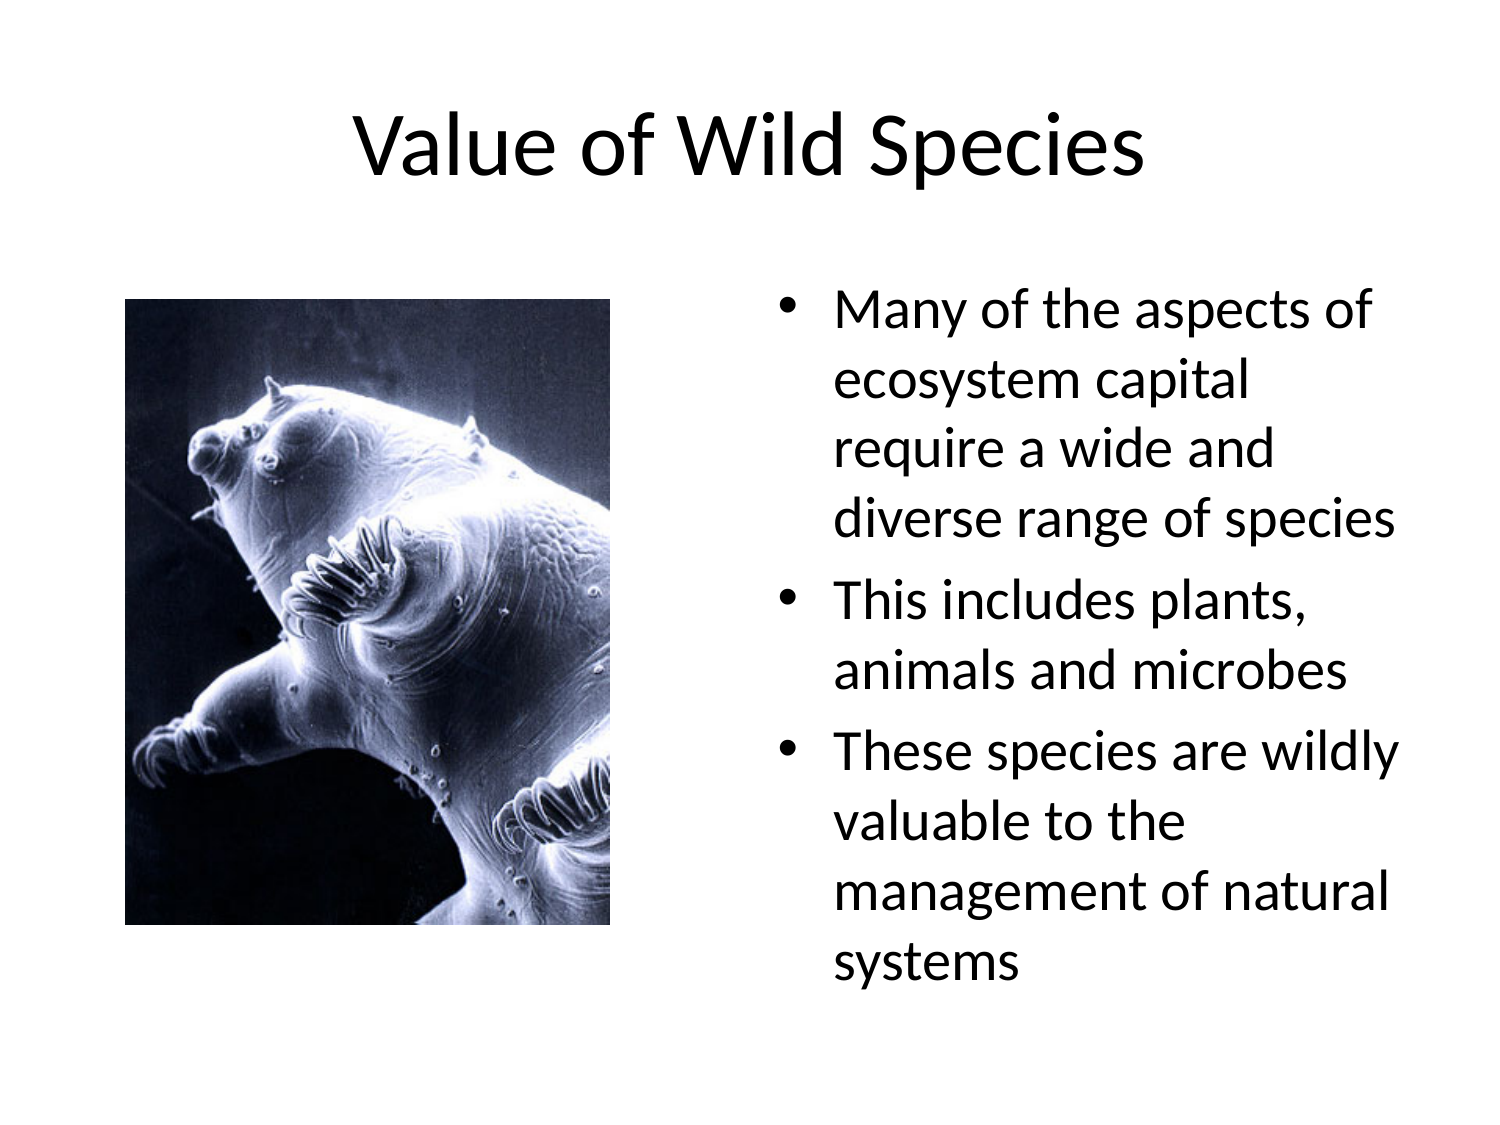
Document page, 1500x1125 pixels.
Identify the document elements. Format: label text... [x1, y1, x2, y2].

picture [124, 299, 610, 926]
list Many of the aspects of ecosystem capital require a wide and diverse range of species This includes plants, animals and microbes These species are wildly valuable to the management of natural systems [762, 262, 1425, 1005]
title Value of Wild Species [75, 45, 1425, 233]
